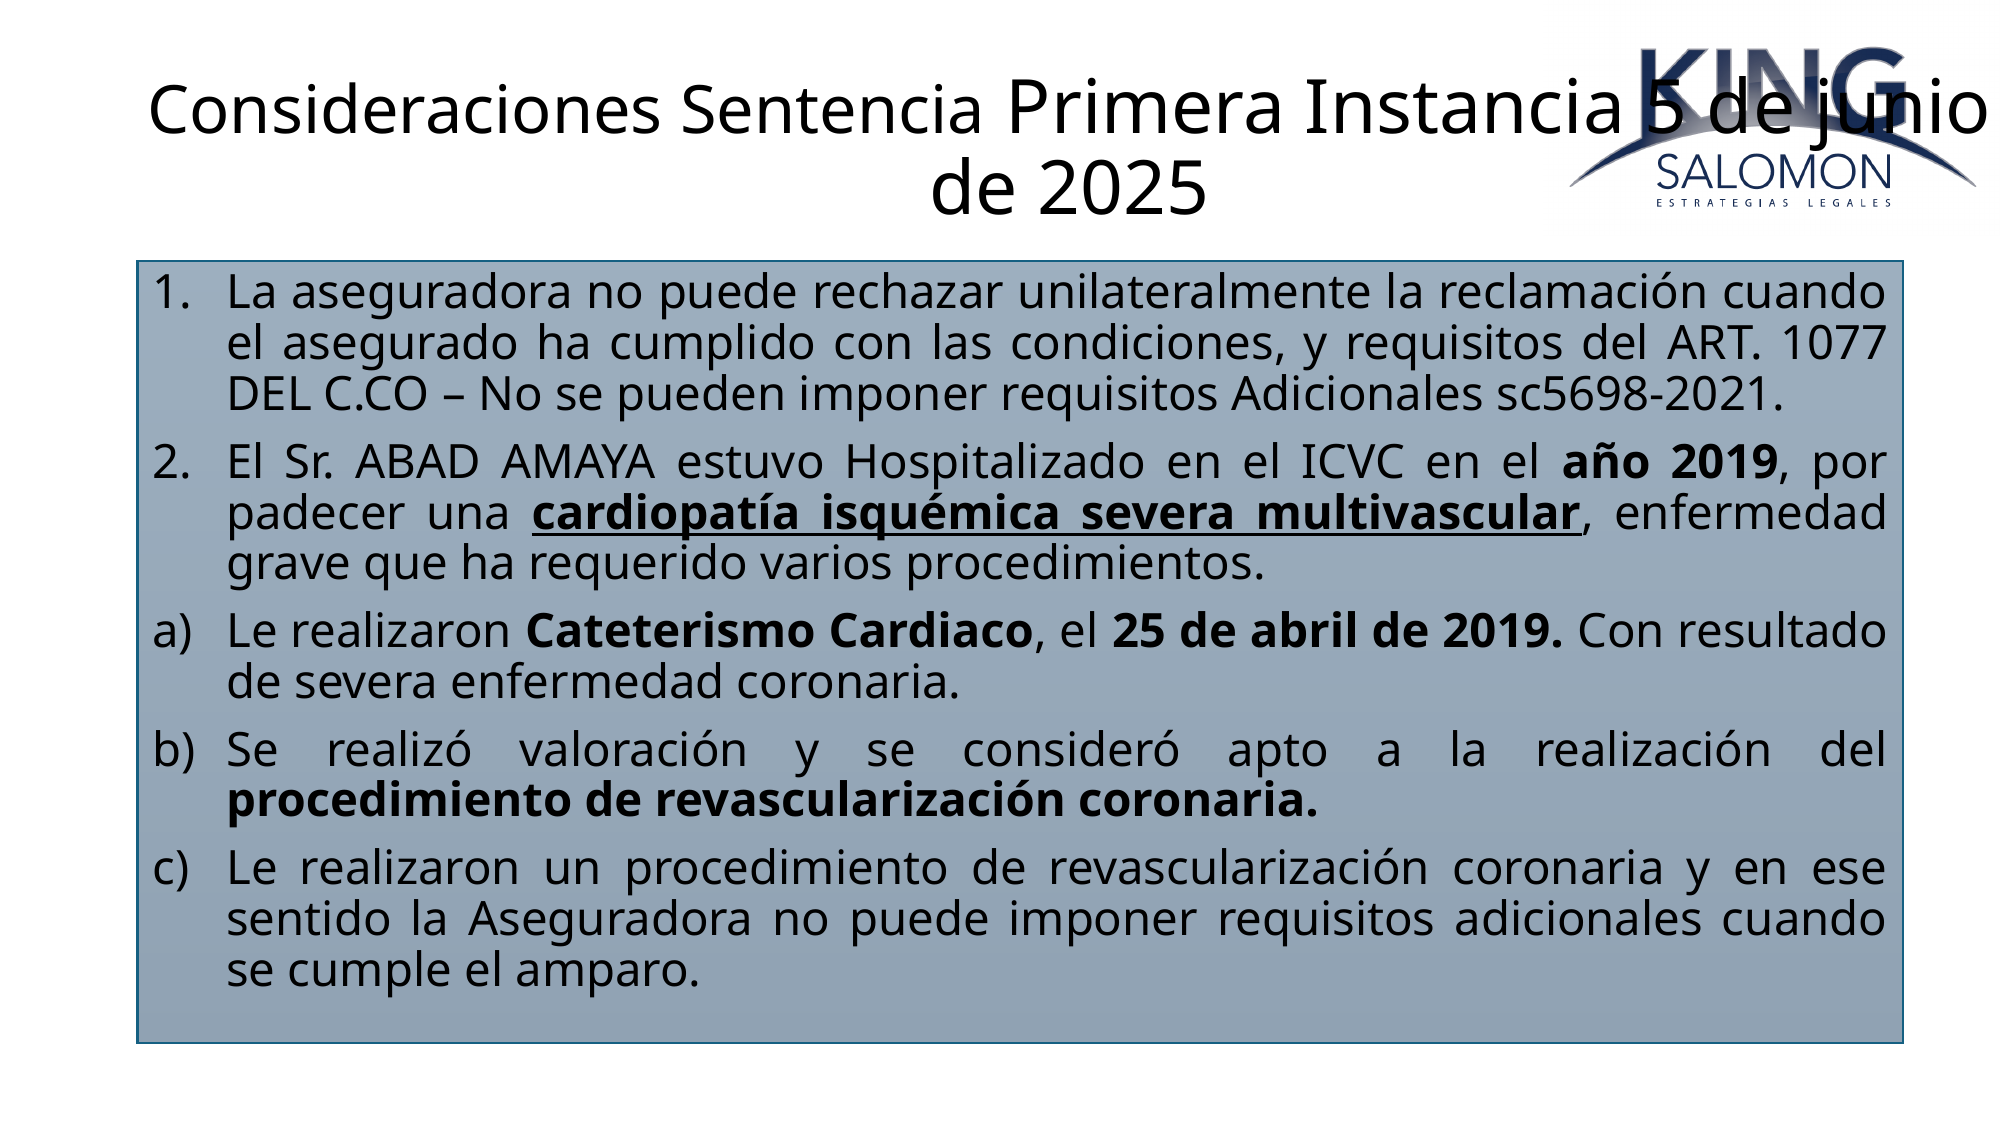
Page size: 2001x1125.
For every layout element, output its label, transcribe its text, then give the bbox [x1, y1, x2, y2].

list La aseguradora no puede rechazar unilateralmente la reclamación cuando el asegurado ha cumplido con las condiciones, y requisitos del Art. 1077 del C.co – No se pueden imponer requisitos Adicionales sc5698-2021. El Sr. ABAD AMAYA estuvo Hospitalizado en el ICVC en el año 2019, por padecer una cardiopatía isquémica severa multivascular, enfermedad grave que ha requerido varios procedimientos. Le realizaron Cateterismo Cardiaco, el 25 de abril de 2019. Con resultado de severa enfermedad coronaria. Se realizó valoración y se consideró apto a la realización del procedimiento de revascularización coronaria. Le realizaron un procedimiento de revascularización coronaria y en ese sentido la Aseguradora no puede imponer requisitos adicionales cuando se cumple el amparo. [136, 260, 1904, 1044]
title Consideraciones Sentencia Primera Instancia 5 de junio de 2025 [121, 129, 1542, 170]
picture [1542, 0, 2000, 236]
